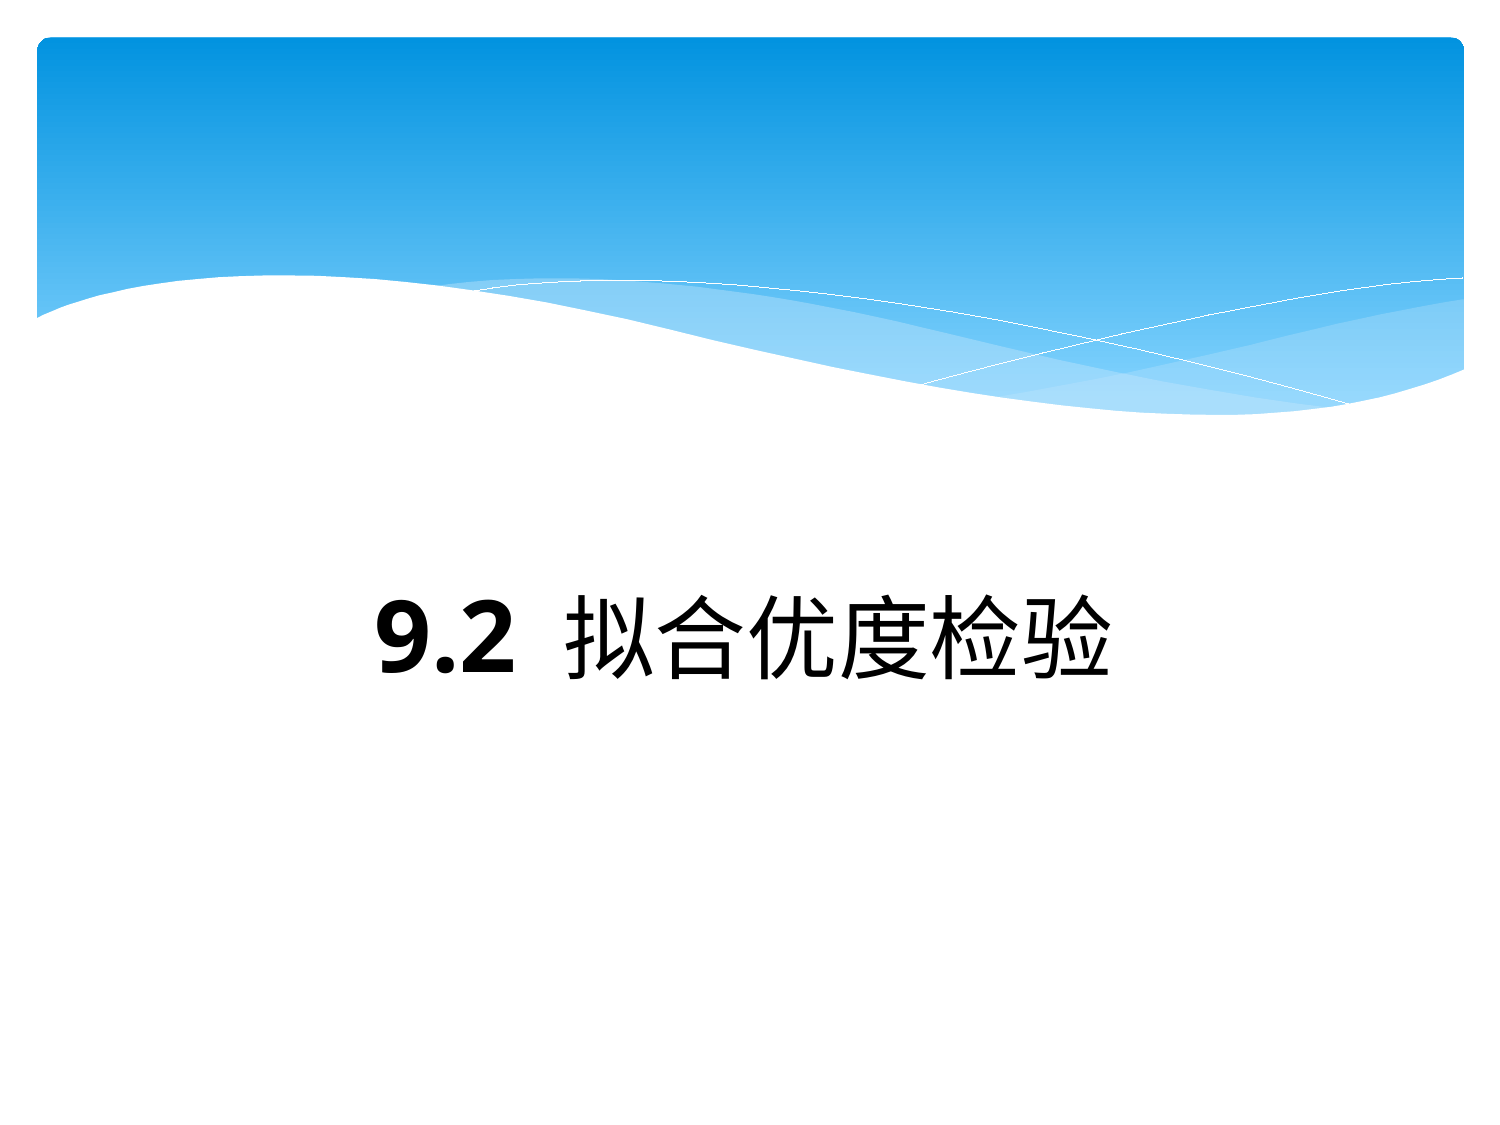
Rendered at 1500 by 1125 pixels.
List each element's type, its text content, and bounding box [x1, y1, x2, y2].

list 9.2 拟合优度检验 [100, 349, 1388, 916]
